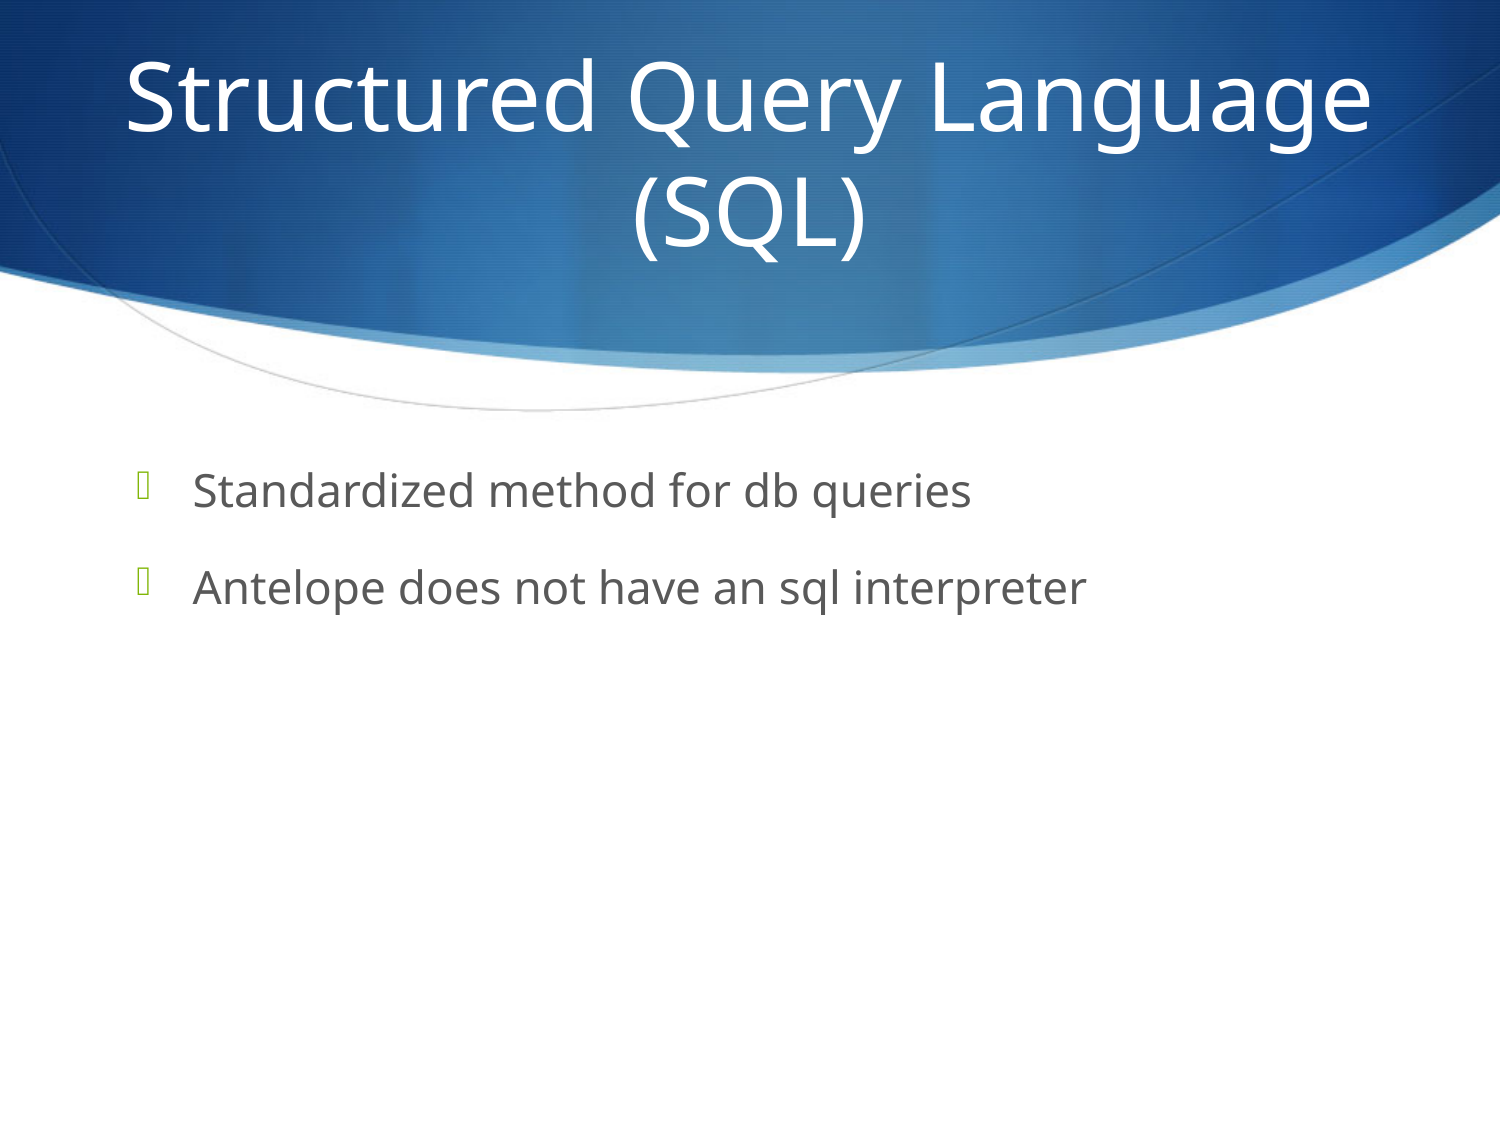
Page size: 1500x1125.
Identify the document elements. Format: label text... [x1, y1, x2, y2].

list Standardized method for db queries Antelope does not have an sql interpreter [121, 454, 1379, 991]
title Structured Query Language (SQL) [75, 56, 1425, 245]
picture [0, 0, 1500, 1125]
